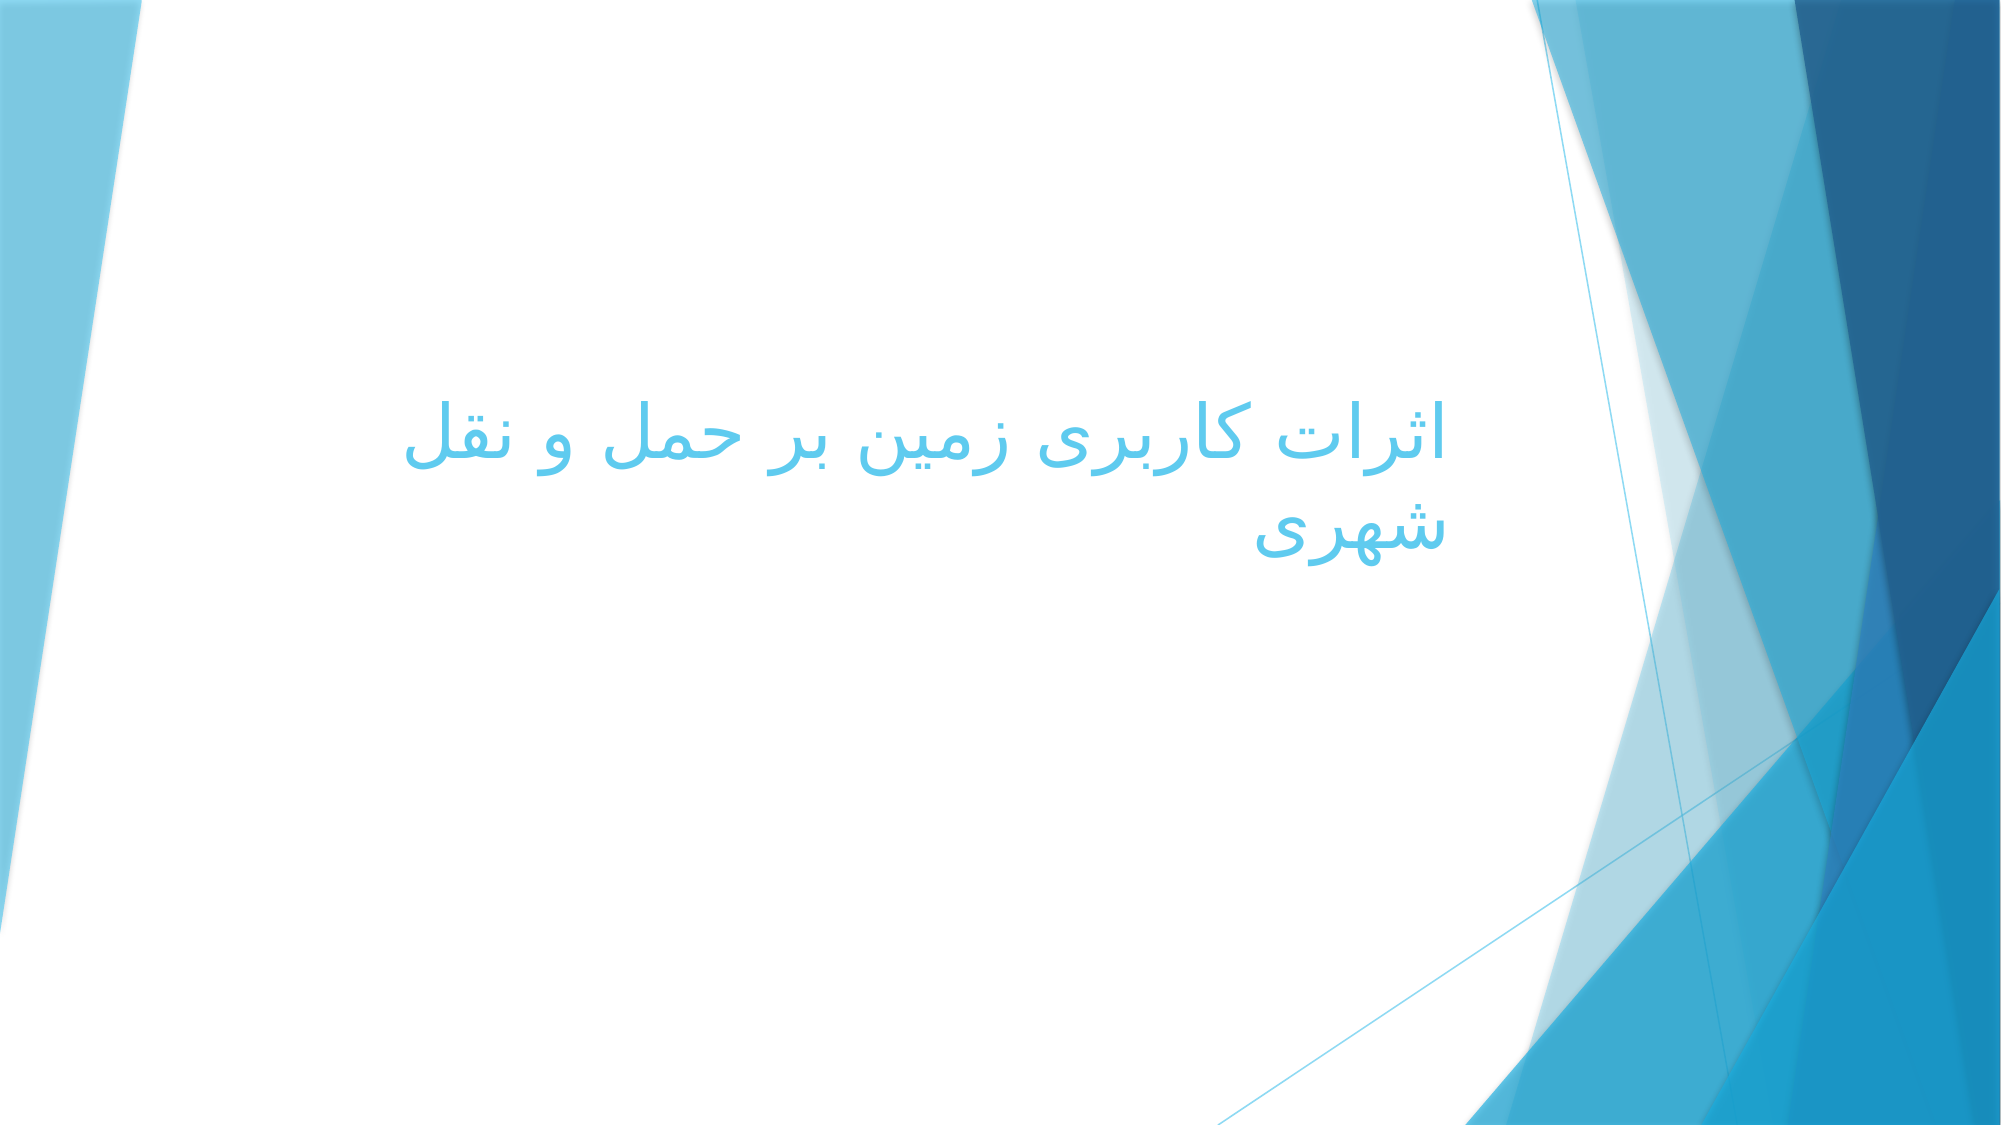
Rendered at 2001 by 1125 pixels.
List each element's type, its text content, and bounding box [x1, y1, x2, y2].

title اثرات کاربری زمین بر حمل و نقل شهری [190, 446, 1466, 572]
